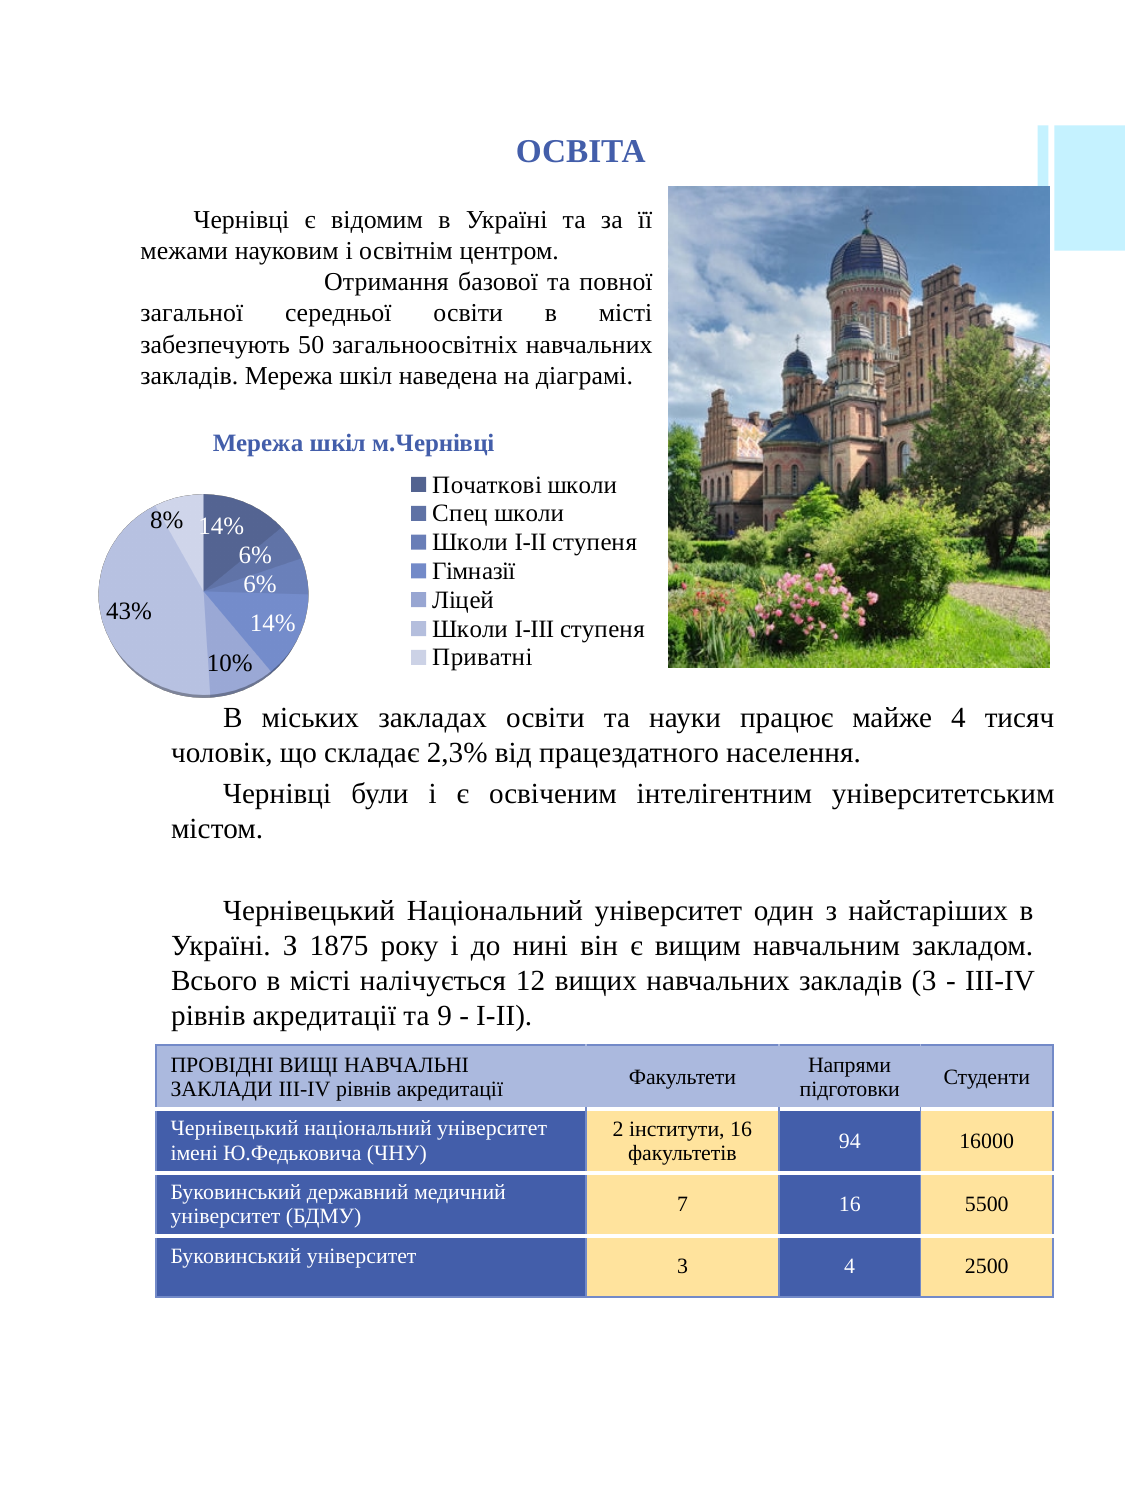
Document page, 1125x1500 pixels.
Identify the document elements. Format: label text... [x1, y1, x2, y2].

table_cell Буковинський університет [157, 1238, 585, 1296]
table_cell Чернівецький національний університет імені Ю.Федьковича (ЧНУ) [157, 1111, 585, 1171]
list Чернівці є відомим в Україні та за її межами науковим і освітнім центром. Отримання базової та повної загальної середньої освіти в місті забезпечують 50 загальноосвітніх навчальних закладів. Мережа шкіл наведена на діаграмі. [125, 194, 662, 406]
text_box В міських закладах освіти та науки працює майже 4 тисяч чоловік, що складає 2,3% від працездатного населення. Чернівці були і є освіченим інтелігентним університетським містом. [148, 690, 1071, 884]
table_cell 2 інститути, 16 факультетів [587, 1111, 778, 1171]
table_cell 4 [780, 1238, 920, 1296]
table_header ПРОВІДНІ ВИЩІ НАВЧАЛЬНІ ЗАКЛАДИ III-IV рівнів акредитації [157, 1046, 585, 1107]
table_header Напрями підготовки [780, 1046, 920, 1107]
table_cell 16000 [921, 1111, 1052, 1171]
title ОСВІТА [125, 112, 1037, 177]
table_cell 5500 [921, 1175, 1052, 1234]
table_header Студенти [921, 1046, 1052, 1107]
table_cell 94 [780, 1111, 920, 1171]
table_cell 7 [587, 1175, 778, 1234]
table_cell Буковинський державний медичний університет (БДМУ) [157, 1175, 585, 1234]
table_cell 16 [780, 1175, 920, 1234]
table_cell 2500 [921, 1238, 1052, 1296]
table_header Факультети [587, 1046, 778, 1107]
text_box Чернівецький Національний університет один з найстаріших в Україні. З 1875 року і до нині він є вищим навчальним закладом. Всього в місті налічується 12 вищих навчальних закладів (3 - ІІІ-IV рівнів акредитації та 9 - І-ІІ). [148, 883, 1050, 1046]
chart [0, 406, 736, 727]
table_cell 3 [587, 1238, 778, 1296]
picture [668, 186, 1050, 669]
